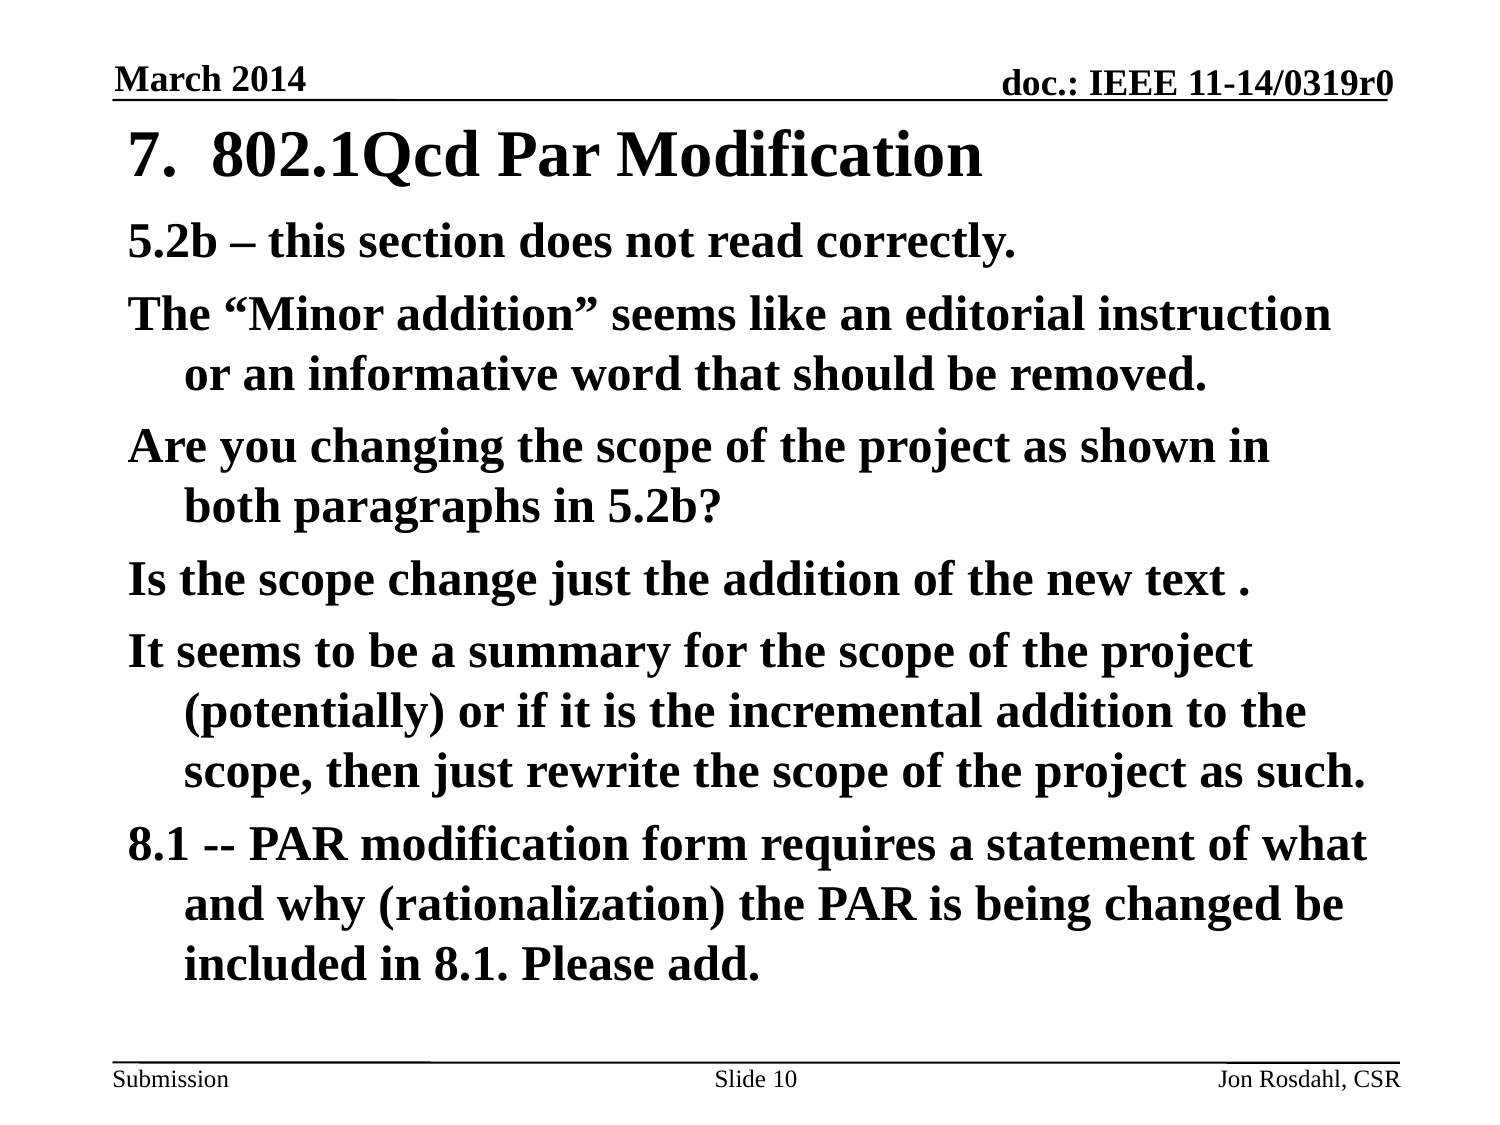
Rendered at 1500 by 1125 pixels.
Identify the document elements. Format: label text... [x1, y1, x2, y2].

list 5.2b – this section does not read correctly. The “Minor addition” seems like an editorial instruction or an informative word that should be removed. Are you changing the scope of the project as shown in both paragraphs in 5.2b? Is the scope change just the addition of the new text . It seems to be a summary for the scope of the project (potentially) or if it is the incremental addition to the scope, then just rewrite the scope of the project as such. 8.1 -- PAR modification form requires a statement of what and why (rationalization) the PAR is being changed be included in 8.1. Please add. [112, 199, 1388, 1000]
slide_number Slide 10 [712, 1061, 800, 1123]
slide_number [114, 54, 423, 100]
title 7. 802.1Qcd Par Modification [112, 112, 1388, 188]
footer Jon Rosdahl, CSR [878, 1061, 1402, 1093]
